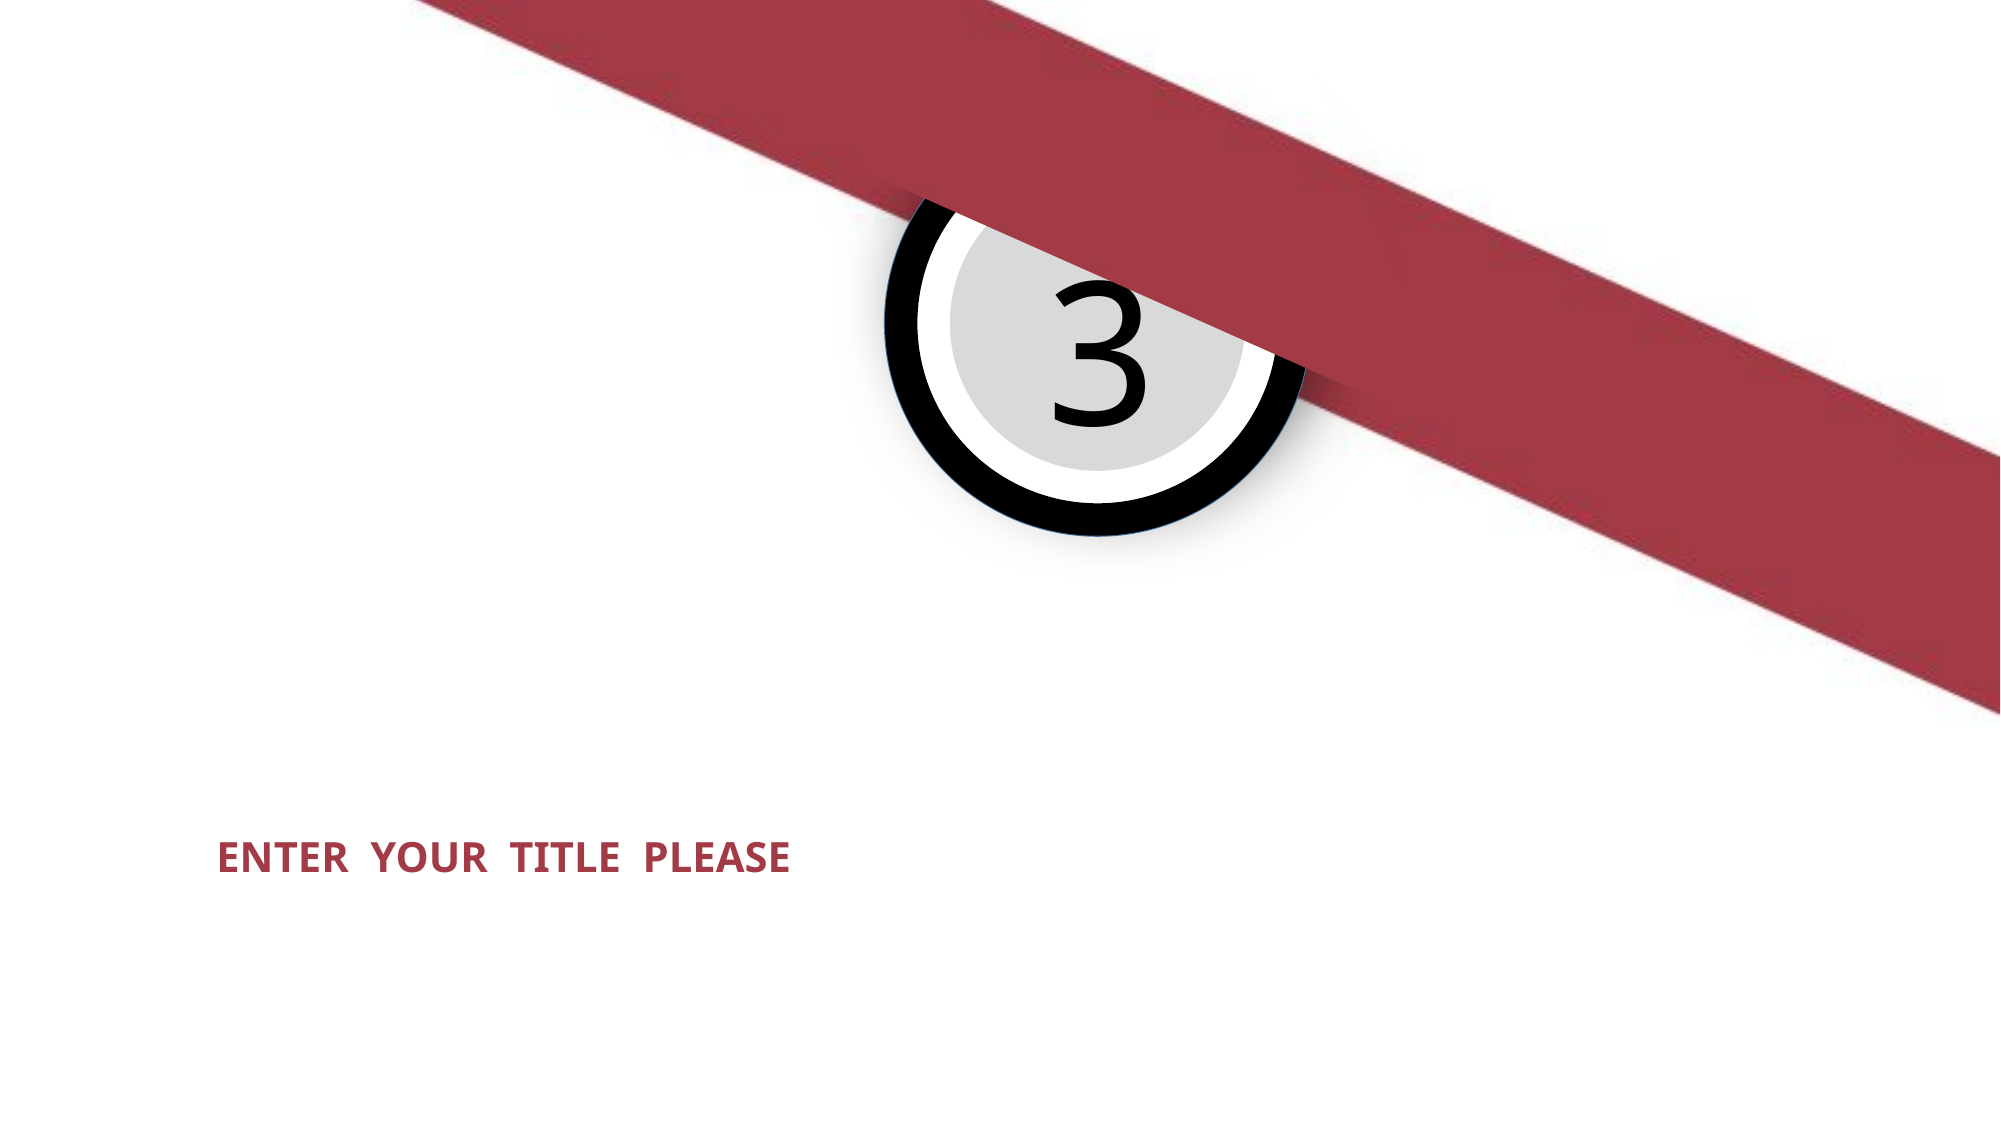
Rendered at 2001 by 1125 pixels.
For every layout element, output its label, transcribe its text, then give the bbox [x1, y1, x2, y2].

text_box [741, 0, 1366, 579]
picture [0, 0, 2001, 1125]
text_box ENTER YOUR TITLE PLEASE [201, 823, 962, 889]
